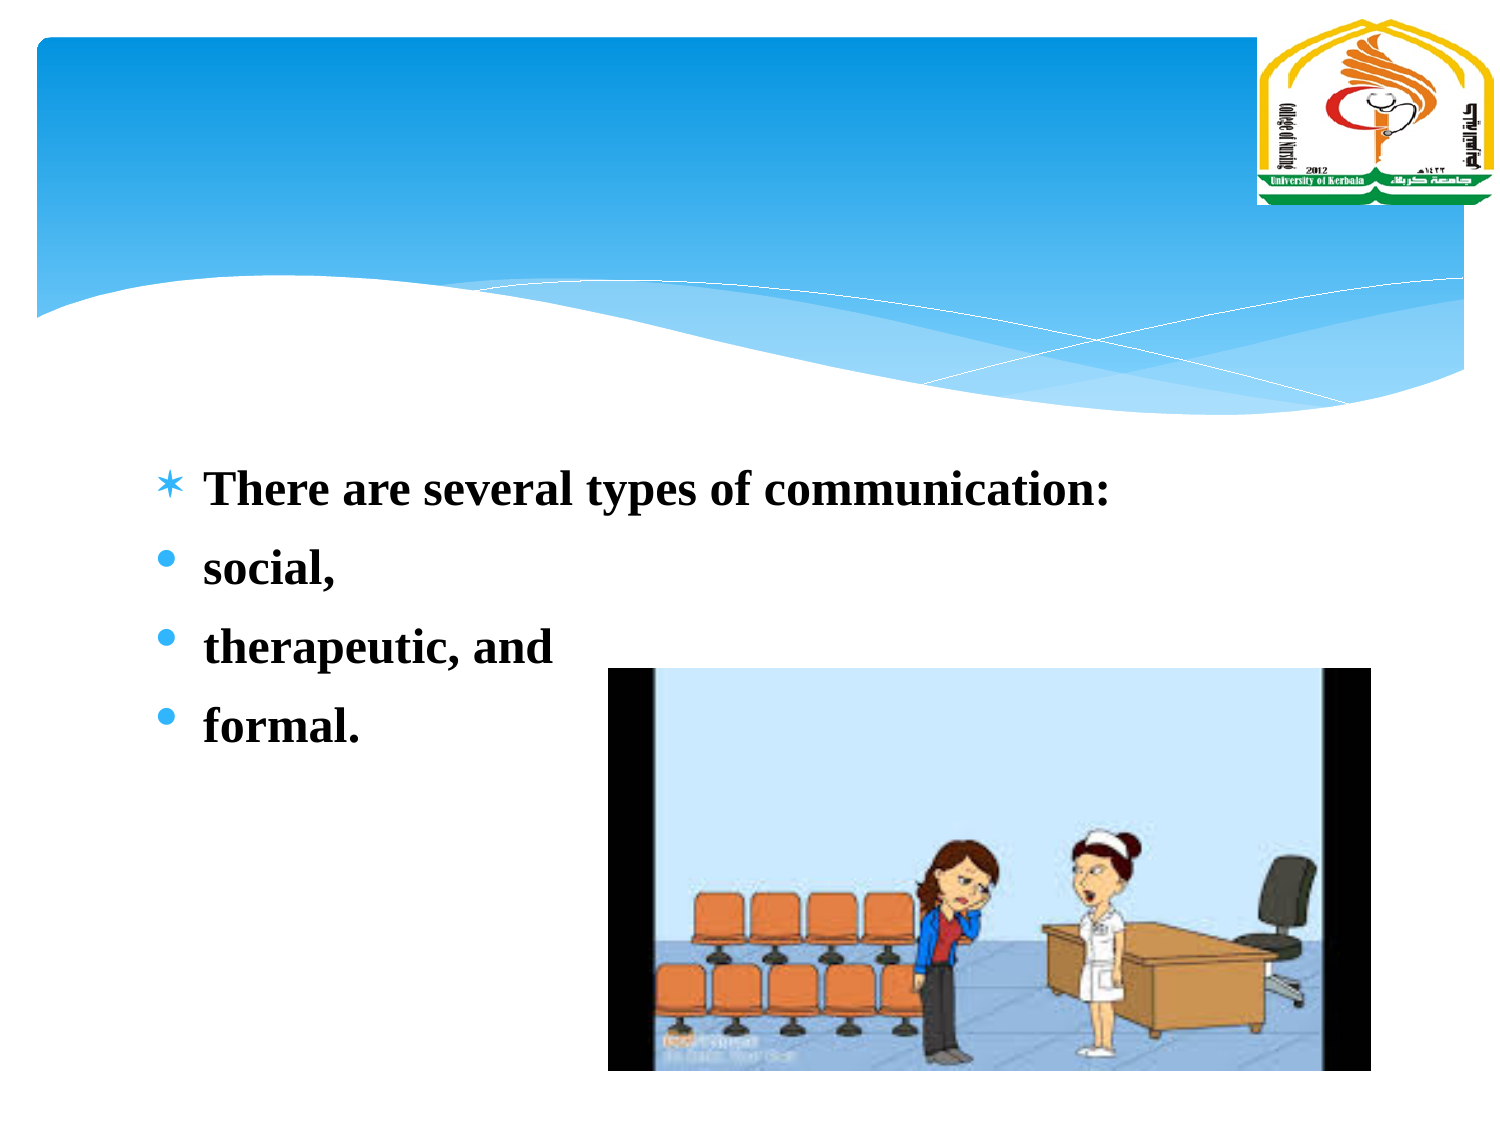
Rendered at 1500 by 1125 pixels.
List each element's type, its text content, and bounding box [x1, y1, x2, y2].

picture [608, 668, 1371, 1071]
picture [1257, 18, 1495, 206]
list There are several types of communication: social, therapeutic, and formal. [143, 438, 1359, 1005]
